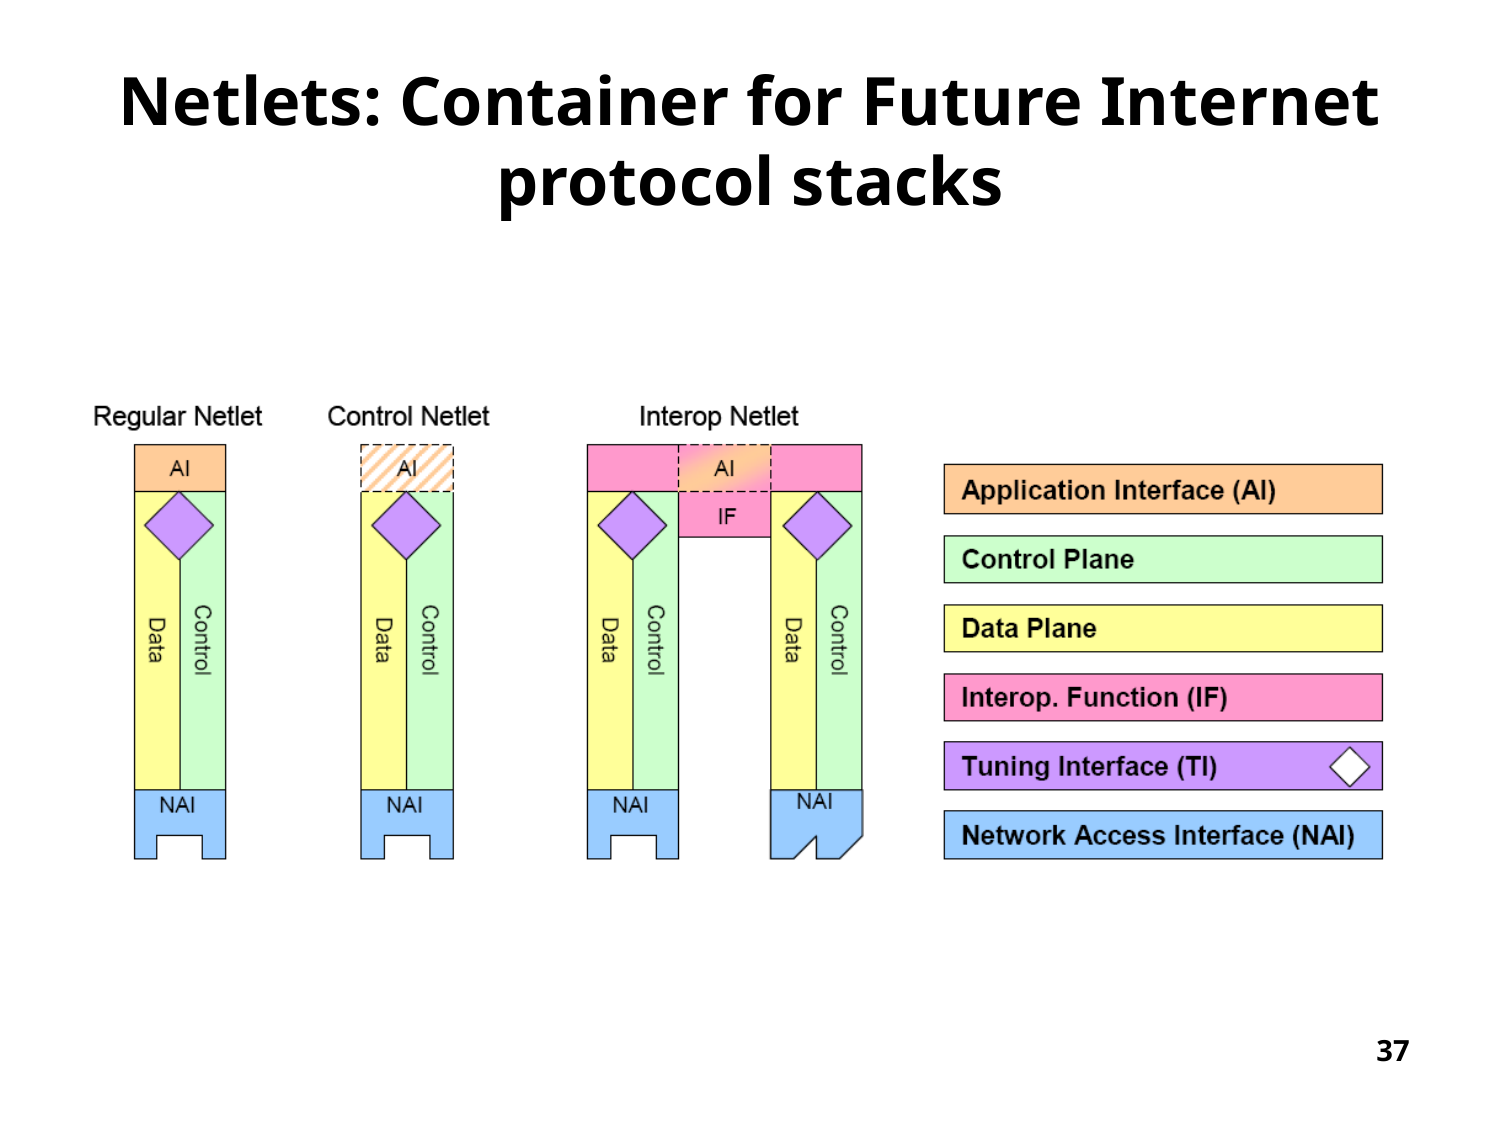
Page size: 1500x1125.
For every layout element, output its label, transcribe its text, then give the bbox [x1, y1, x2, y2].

title Netlets: Container for Future Internet protocol stacks [74, 44, 1426, 233]
slide_number 37 [1074, 1024, 1426, 1103]
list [74, 384, 1426, 883]
